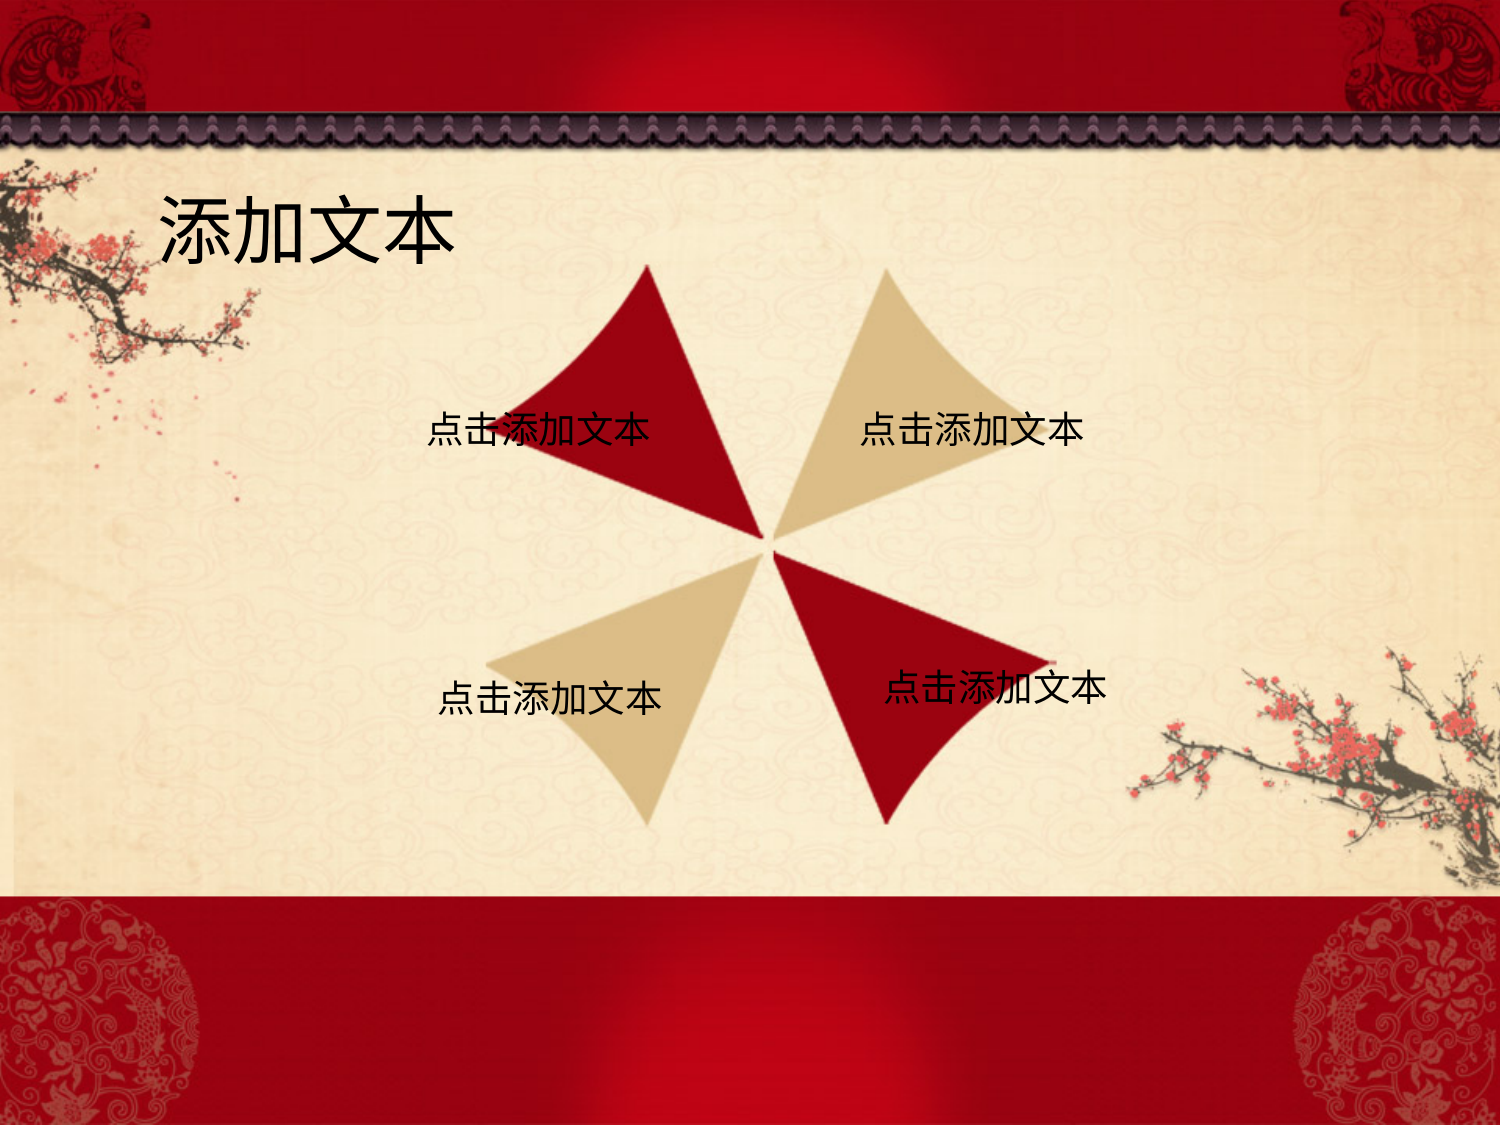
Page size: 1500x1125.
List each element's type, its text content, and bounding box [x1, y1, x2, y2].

text_box 点击添加文本 [423, 667, 678, 728]
text_box 添加文本 [142, 175, 473, 281]
text_box 点击添加文本 [845, 398, 1100, 459]
text_box 点击添加文本 [868, 656, 1124, 716]
text_box 点击添加文本 [411, 398, 667, 459]
picture [0, 0, 1500, 1125]
